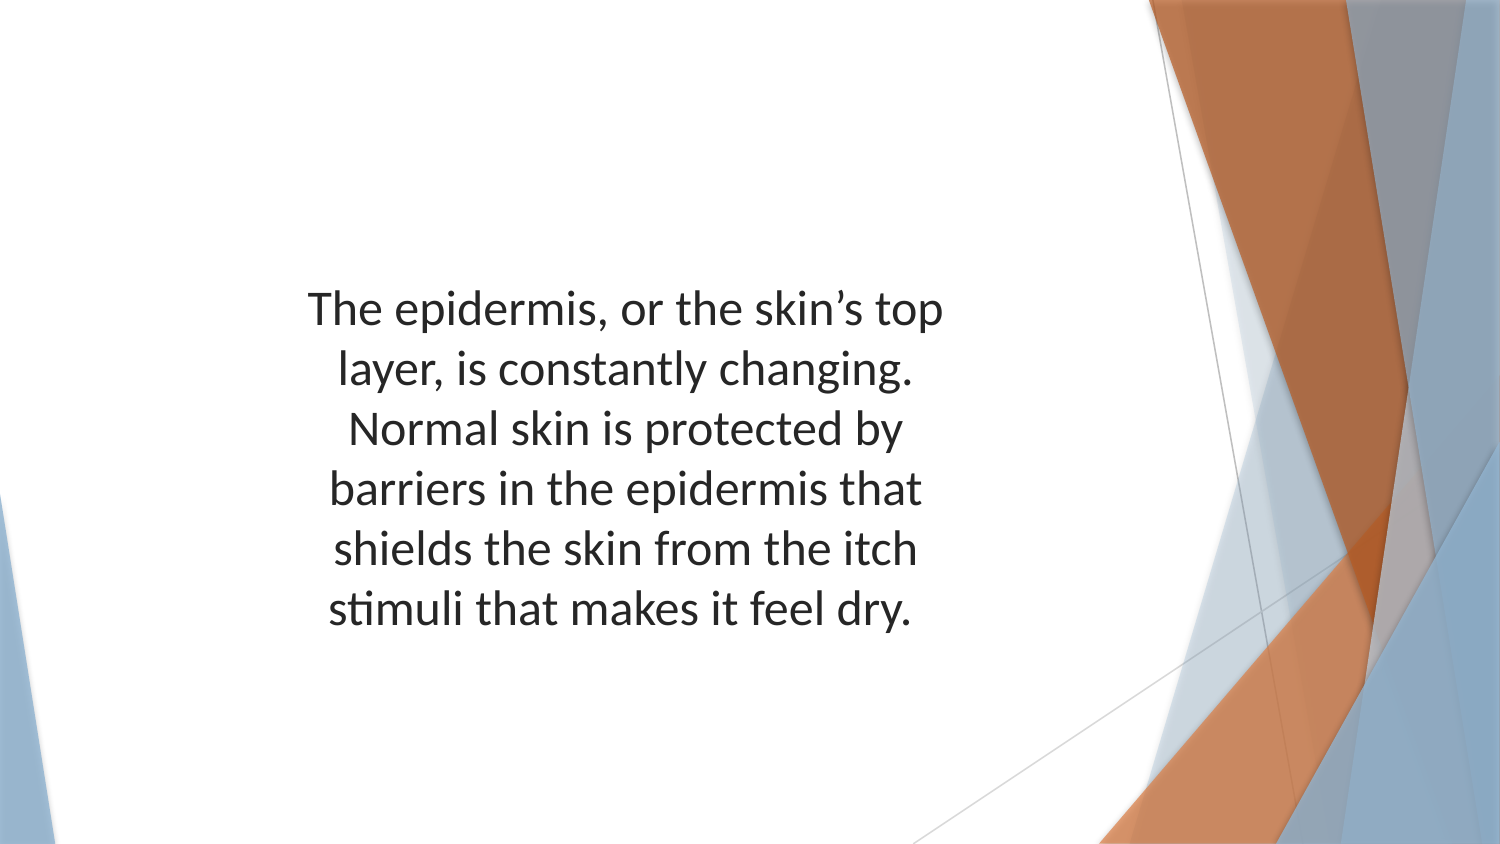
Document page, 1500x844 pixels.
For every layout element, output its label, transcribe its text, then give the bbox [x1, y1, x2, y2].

list The epidermis, or the skin’s top layer, is constantly changing. Normal skin is protected by barriers in the epidermis that shields the skin from the itch stimuli that makes it feel dry. [253, 268, 998, 706]
